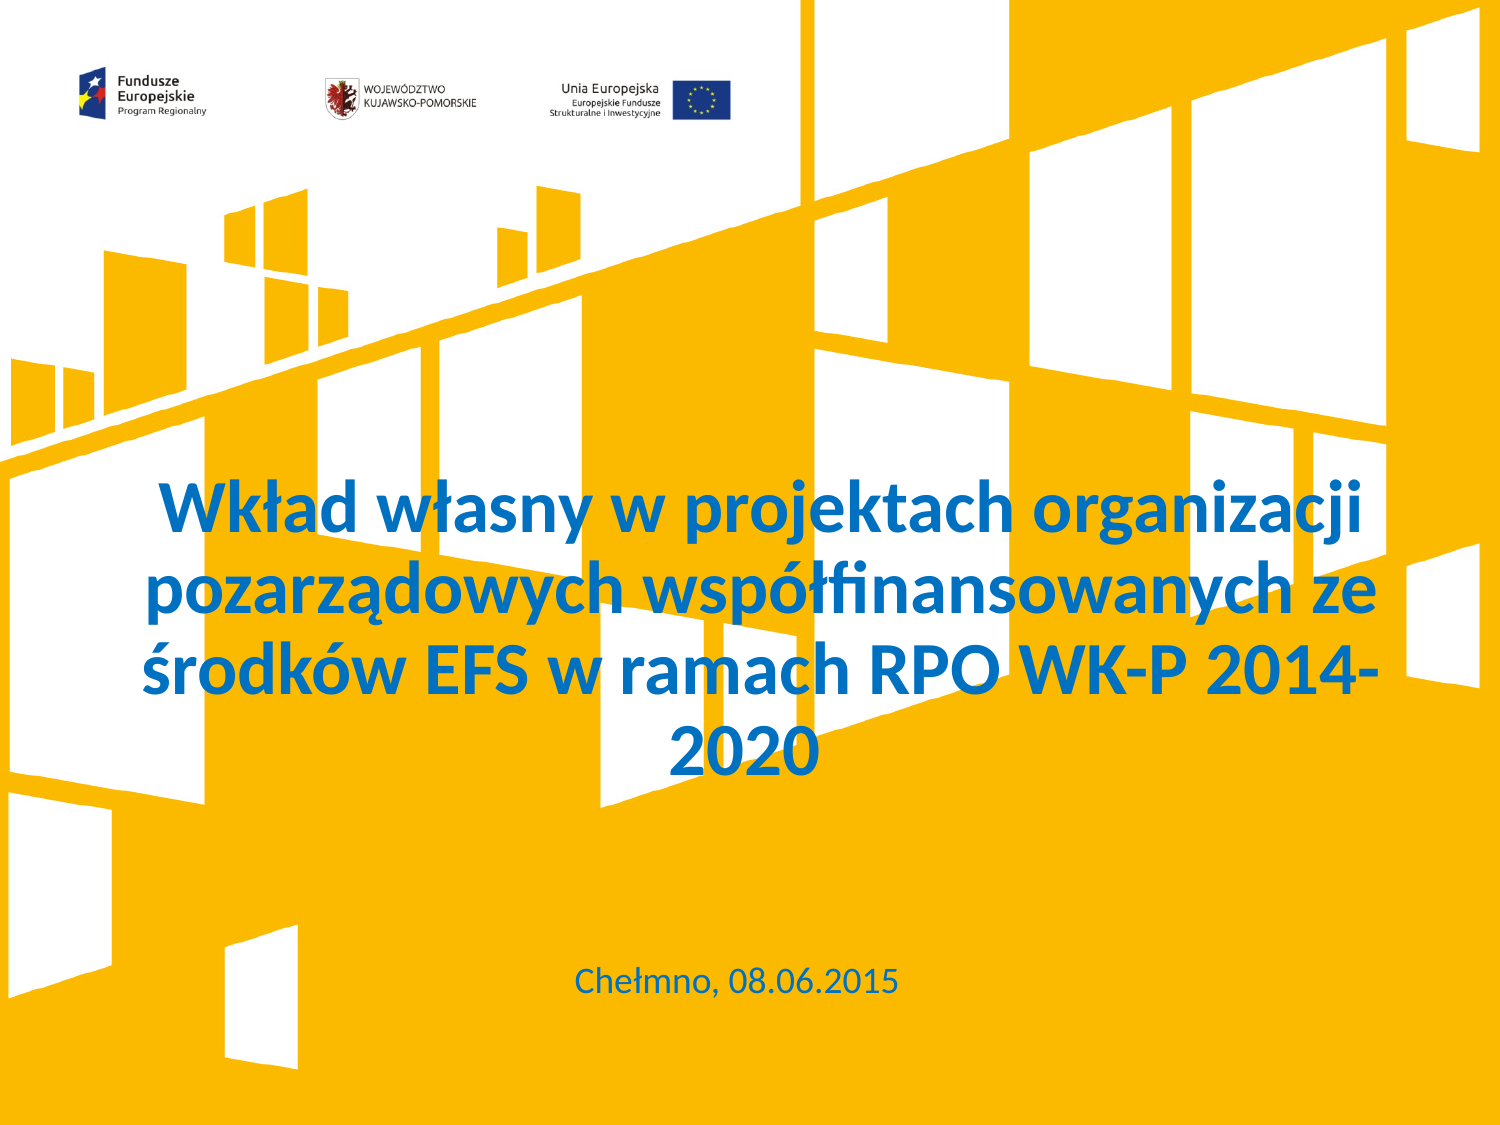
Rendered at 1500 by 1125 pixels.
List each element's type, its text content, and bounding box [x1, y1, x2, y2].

picture [0, 0, 1500, 1125]
list Chełmno, 08.06.2015 [504, 953, 970, 1012]
text_box Wkład własny w projektach organizacji pozarządowych współfinansowanych ze środków EFS w ramach RPO WK-P 2014-2020 [114, 460, 1409, 724]
